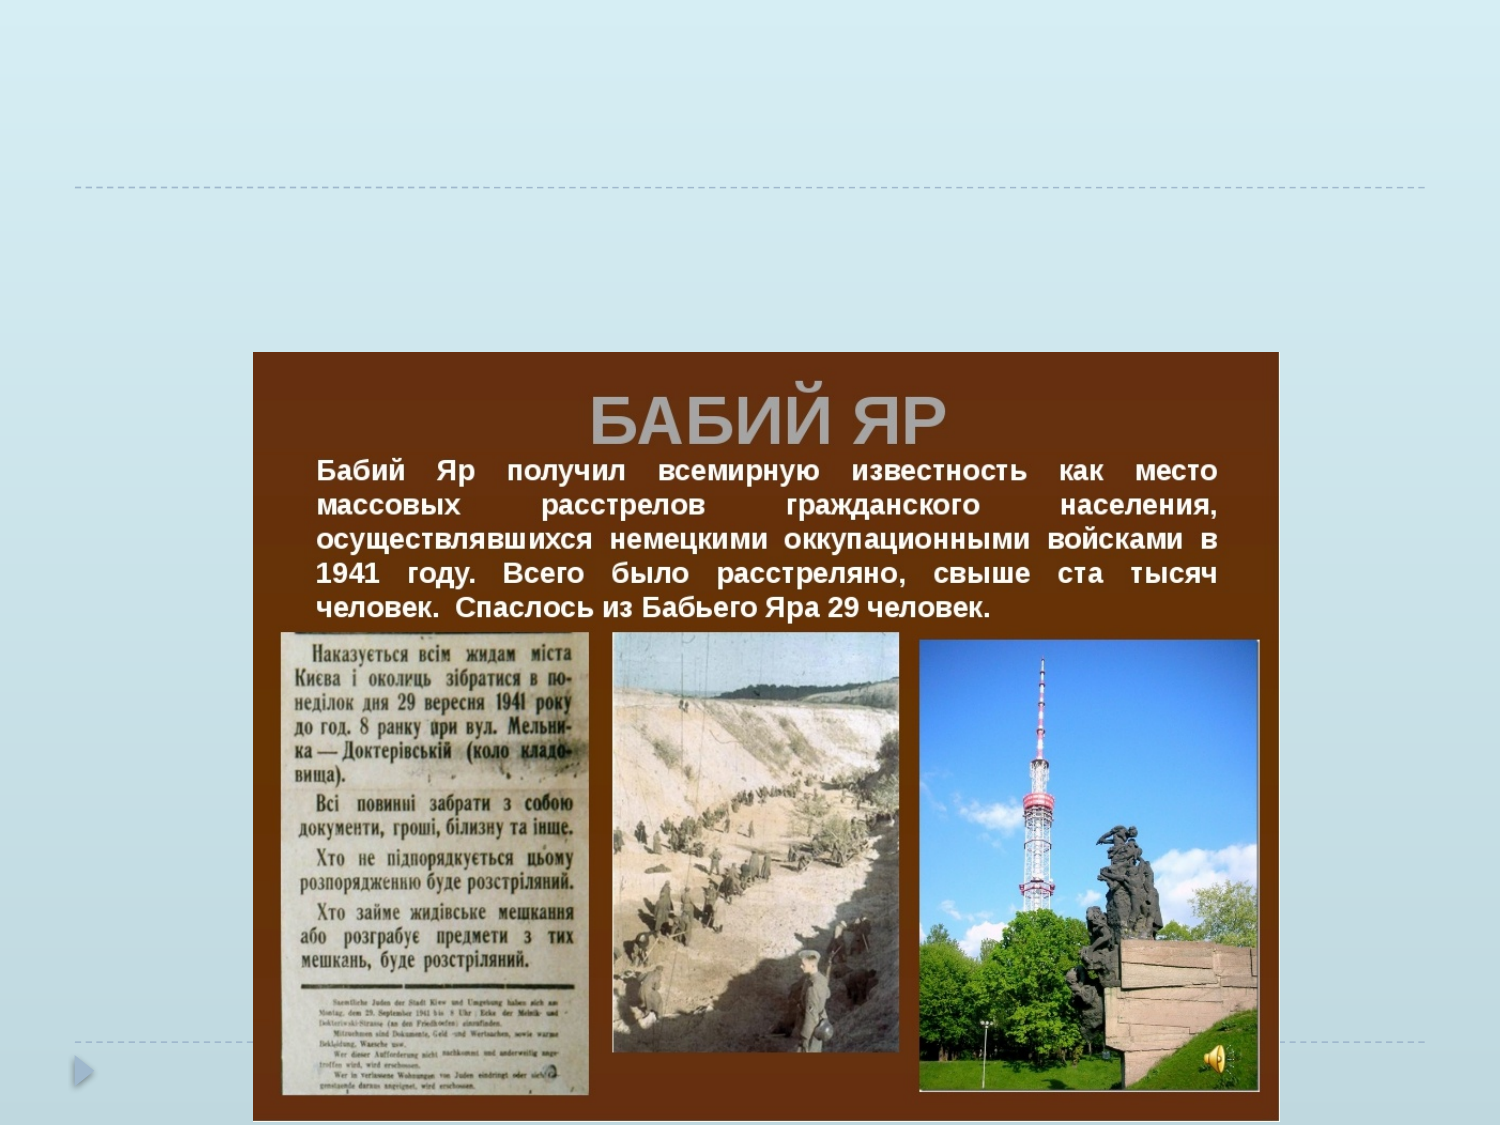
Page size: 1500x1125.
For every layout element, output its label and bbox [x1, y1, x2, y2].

list [253, 352, 1280, 1123]
